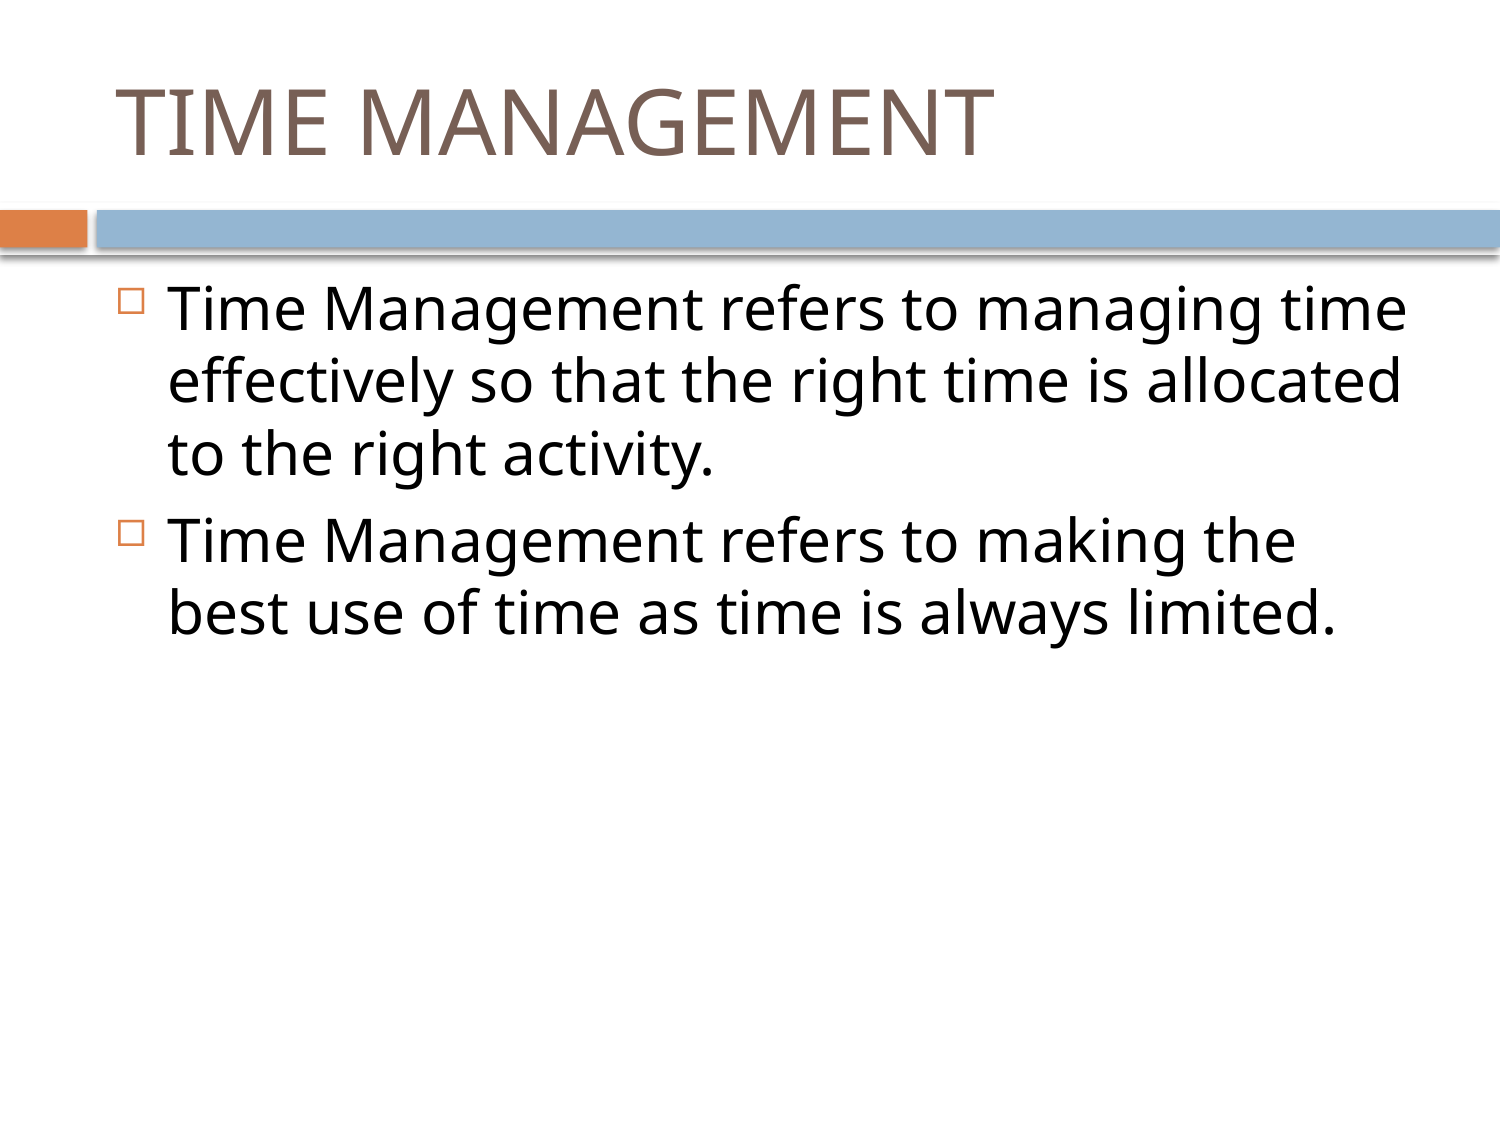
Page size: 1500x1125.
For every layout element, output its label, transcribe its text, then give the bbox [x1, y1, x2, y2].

title TIME MANAGEMENT [100, 37, 1438, 200]
list Time Management refers to managing time effectively so that the right time is allocated to the right activity. Time Management refers to making the best use of time as time is always limited. [100, 262, 1438, 1000]
